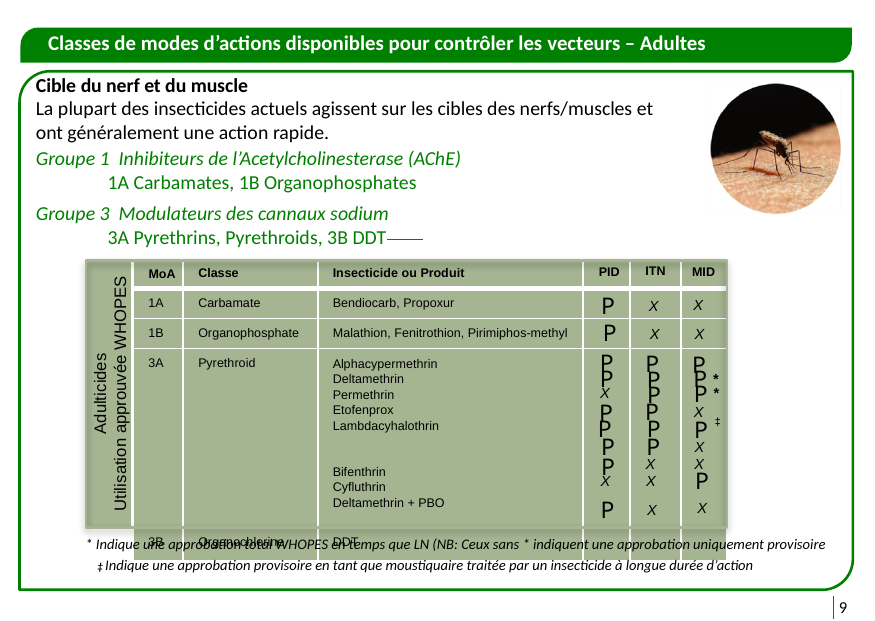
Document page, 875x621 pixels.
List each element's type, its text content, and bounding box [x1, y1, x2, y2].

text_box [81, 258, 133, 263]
text_box [18, 25, 854, 65]
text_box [823, 589, 863, 621]
text_box * Indique une approbation total WHOPES en temps que LN (NB: Ceux sans * indiquent une approbation uniquement provisoire [70, 527, 853, 560]
text_box * [731, 376, 735, 407]
text_box ‡ Indique une approbation provisoire en tant que moustiquaire traitée par un insecticide à longue durée d’action [82, 548, 769, 581]
text_box Classes de modes d’actions disponibles pour contrôler les vecteurs – Adultes [33, 22, 839, 62]
text_box [17, 69, 855, 592]
text_box [85, 260, 728, 528]
picture [710, 83, 841, 214]
text_box MID [677, 256, 731, 265]
text_box Cible du nerf et du muscle La plupart des insecticides actuels agissent sur les cibles des nerfs/muscles et ont généralement une action rapide. Groupe 1 Inhibiteurs de l’Acetylcholinesterase (AChE) 1A Carbamates, 1B Organophosphates Groupe 3 Modulateurs des cannaux sodium 3A Pyrethrins, Pyrethroids, 3B DDT [21, 64, 780, 256]
text_box ‡ [731, 407, 736, 436]
